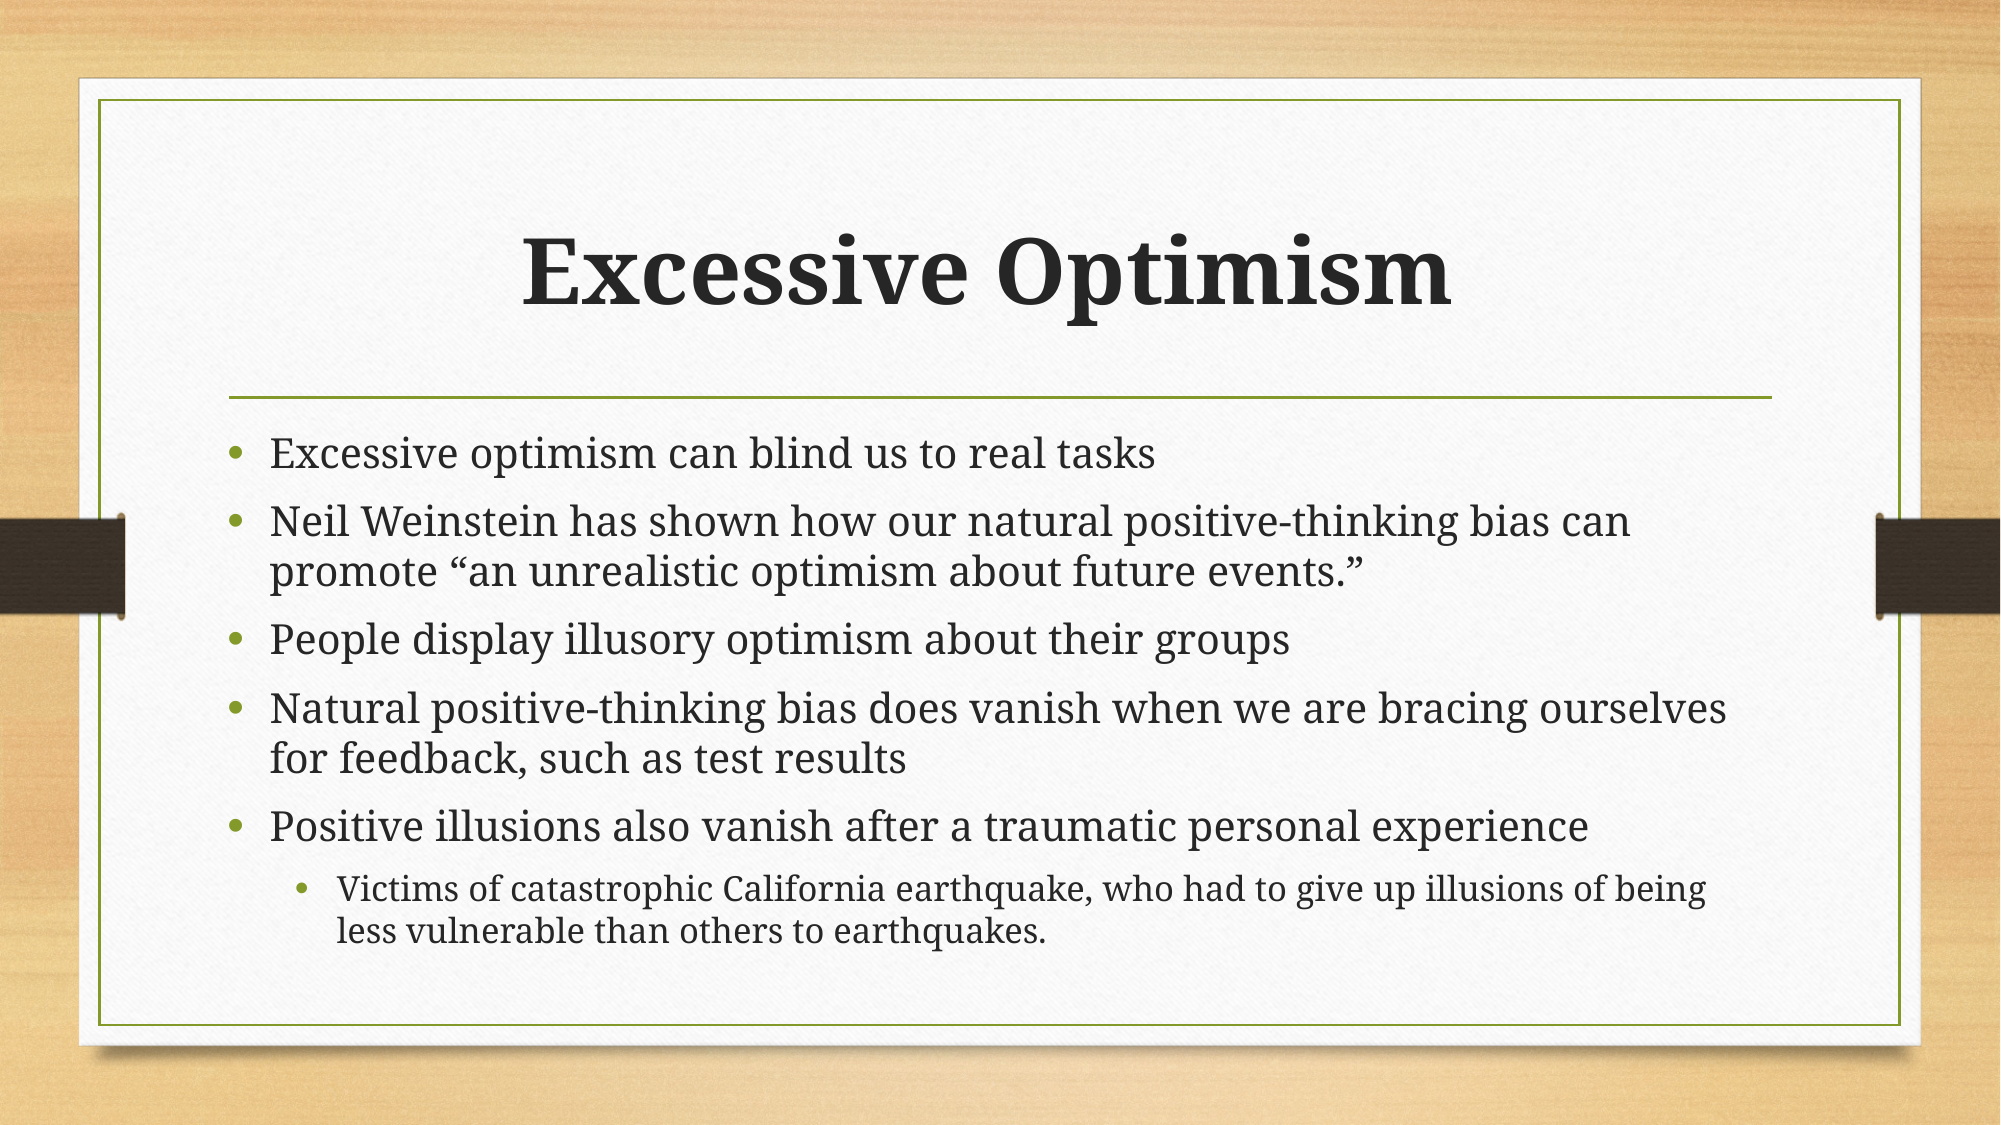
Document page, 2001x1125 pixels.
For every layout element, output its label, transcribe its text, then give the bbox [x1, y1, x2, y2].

list Excessive optimism can blind us to real tasks Neil Weinstein has shown how our natural positive-thinking bias can promote “an unrealistic optimism about future events.” People display illusory optimism about their groups Natural positive-thinking bias does vanish when we are bracing ourselves for feedback, such as test results Positive illusions also vanish after a traumatic personal experience Victims of catastrophic California earthquake, who had to give up illusions of being less vulnerable than others to earthquakes. [212, 419, 1788, 964]
title Excessive Optimism [212, 161, 1788, 375]
picture [0, 0, 2001, 1125]
